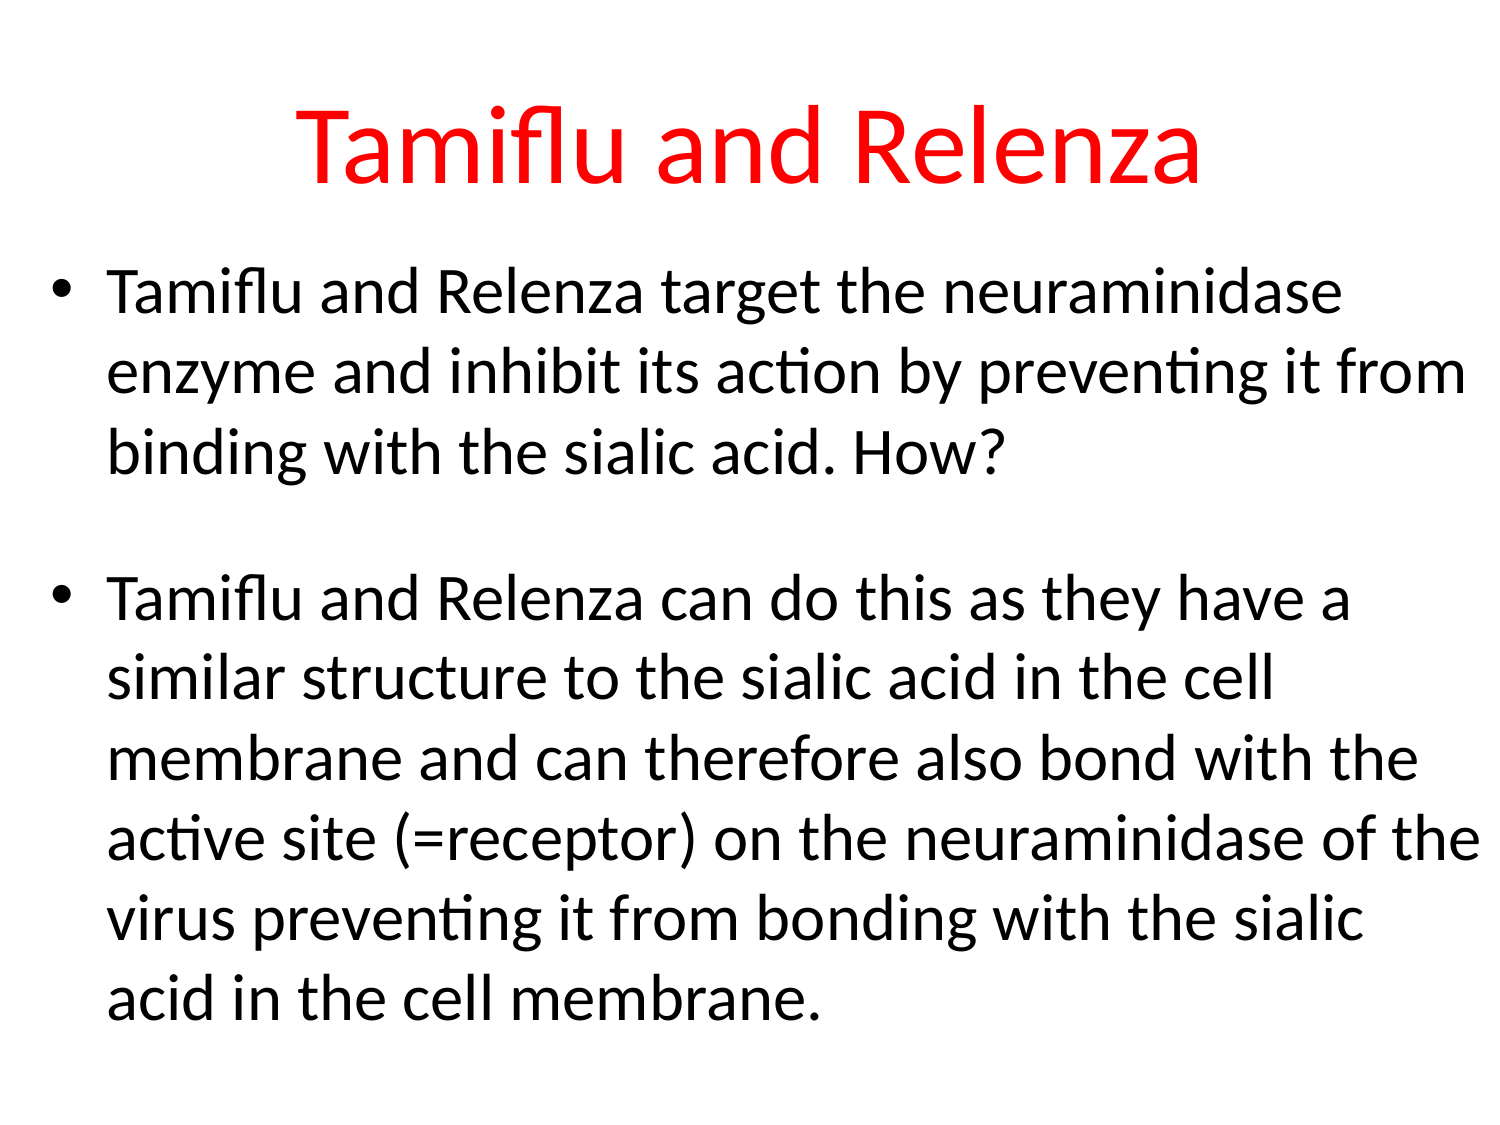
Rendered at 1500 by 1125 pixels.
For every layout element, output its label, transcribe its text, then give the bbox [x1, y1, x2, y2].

title Tamiflu and Relenza [75, 45, 1425, 233]
list Tamiflu and Relenza target the neuraminidase enzyme and inhibit its action by preventing it from binding with the sialic acid. How? Tamiflu and Relenza can do this as they have a similar structure to the sialic acid in the cell membrane and can therefore also bond with the active site (=receptor) on the neuraminidase of the virus preventing it from bonding with the sialic acid in the cell membrane. [35, 239, 1500, 1125]
